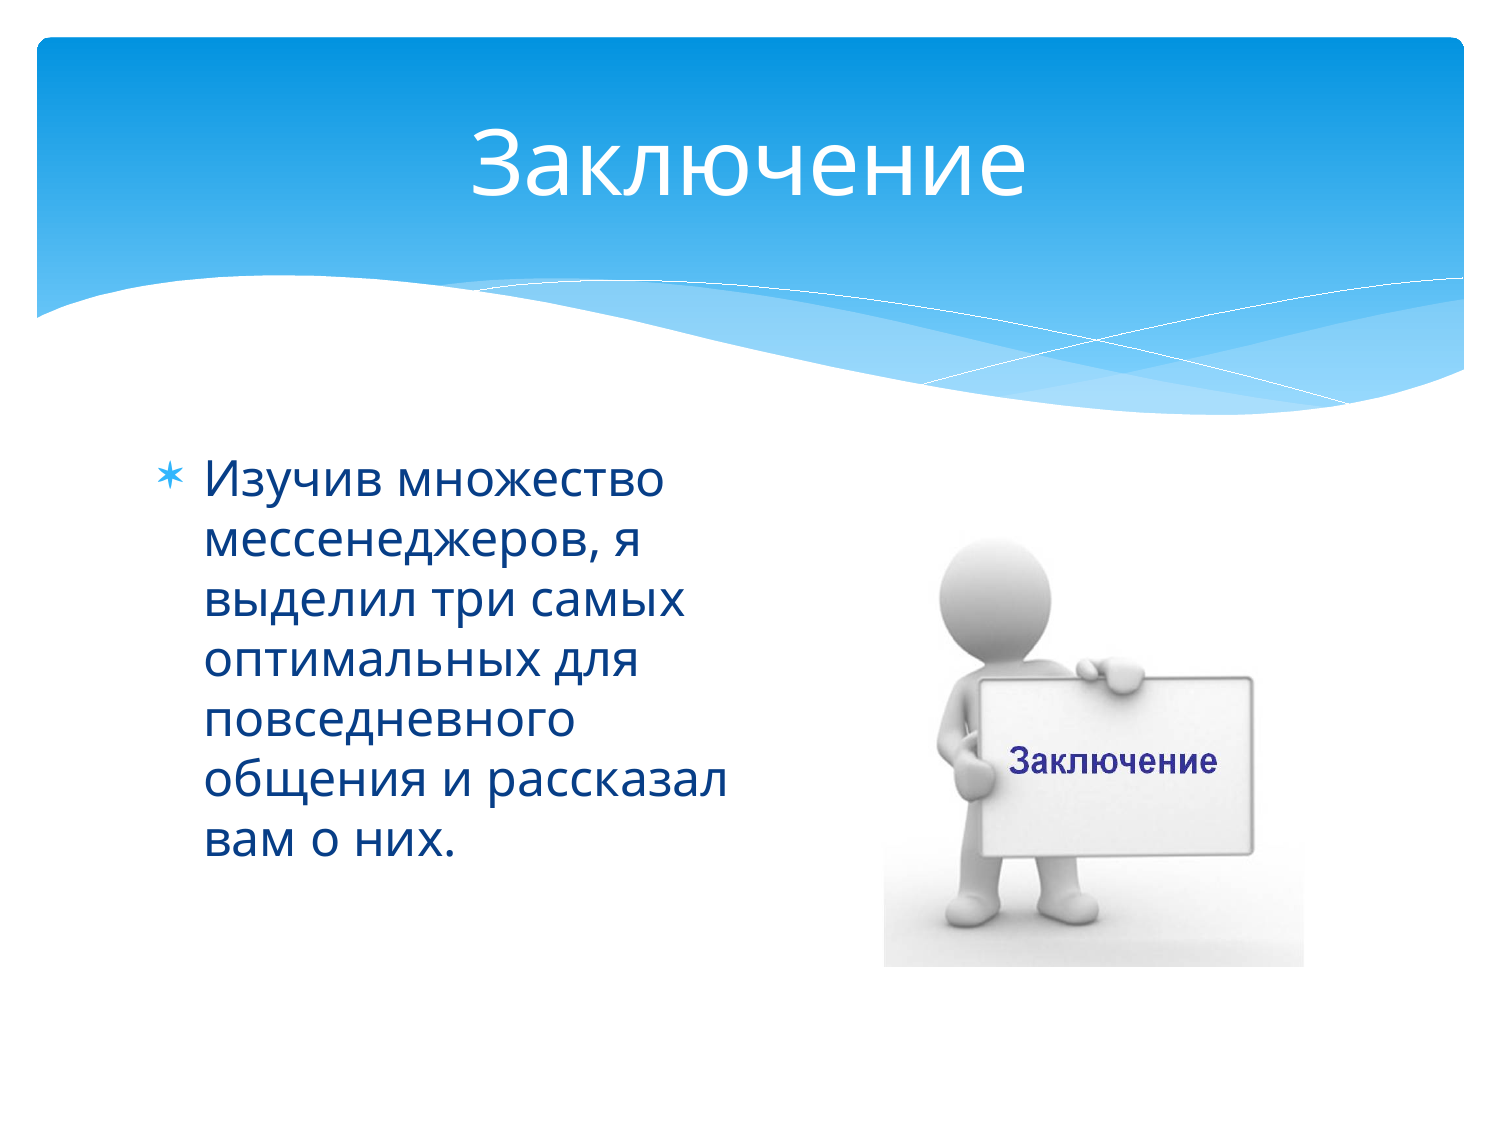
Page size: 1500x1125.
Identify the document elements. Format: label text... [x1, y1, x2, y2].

picture [792, 455, 1419, 968]
title Заключение [75, 55, 1425, 261]
list Изучив множество мессенеджеров, я выделил три самых оптимальных для повседневного общения и рассказал вам о них. [143, 438, 750, 1005]
